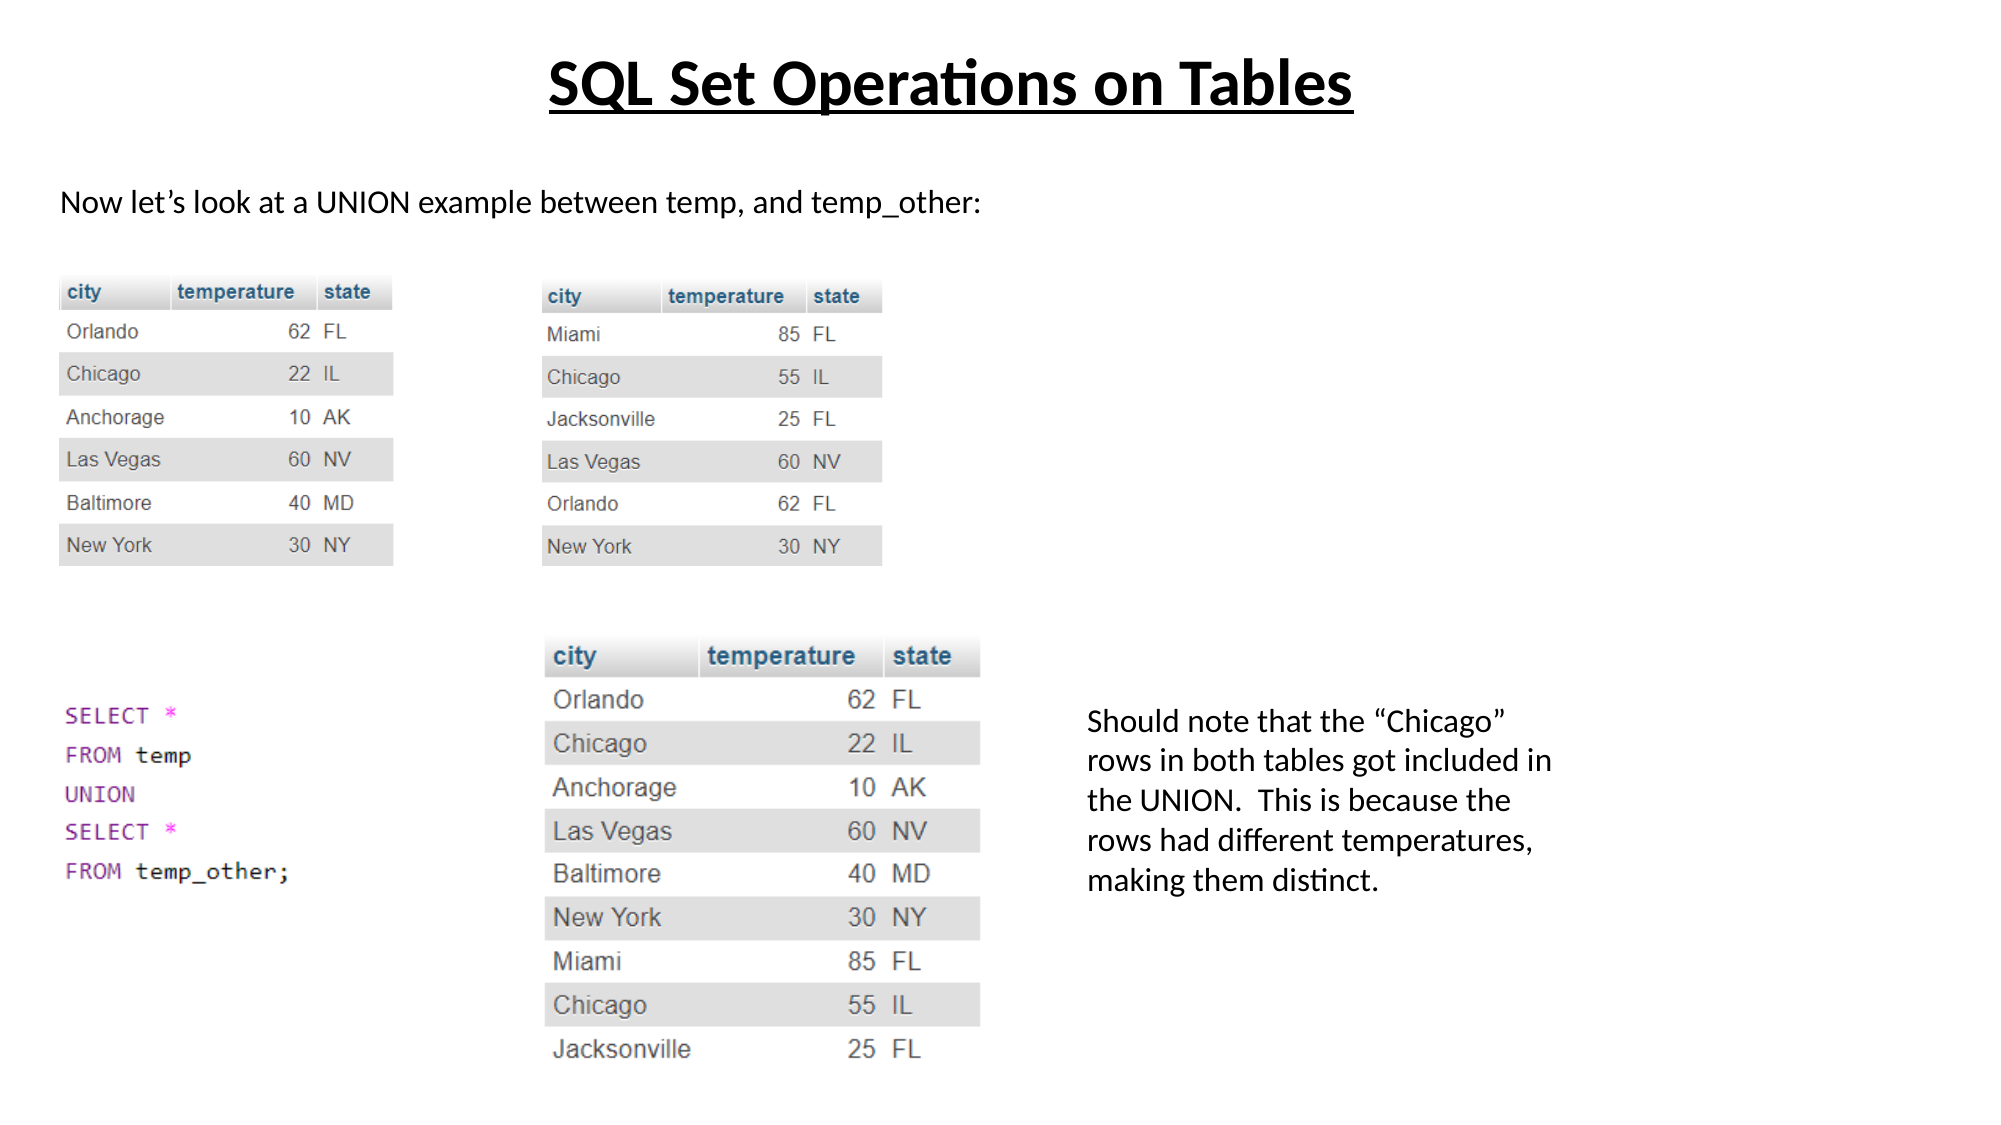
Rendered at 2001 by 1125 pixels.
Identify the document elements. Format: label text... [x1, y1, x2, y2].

picture [59, 694, 312, 887]
picture [59, 274, 396, 566]
picture [542, 275, 886, 566]
text_box Now let’s look at a UNION example between temp, and temp_other: [45, 173, 1574, 228]
text_box Should note that the “Chicago” rows in both tables got included in the UNION. This is because the rows had different temperatures, making them distinct. [1072, 691, 1594, 906]
picture [542, 632, 982, 1066]
text_box SQL Set Operations on Tables [533, 31, 1369, 126]
